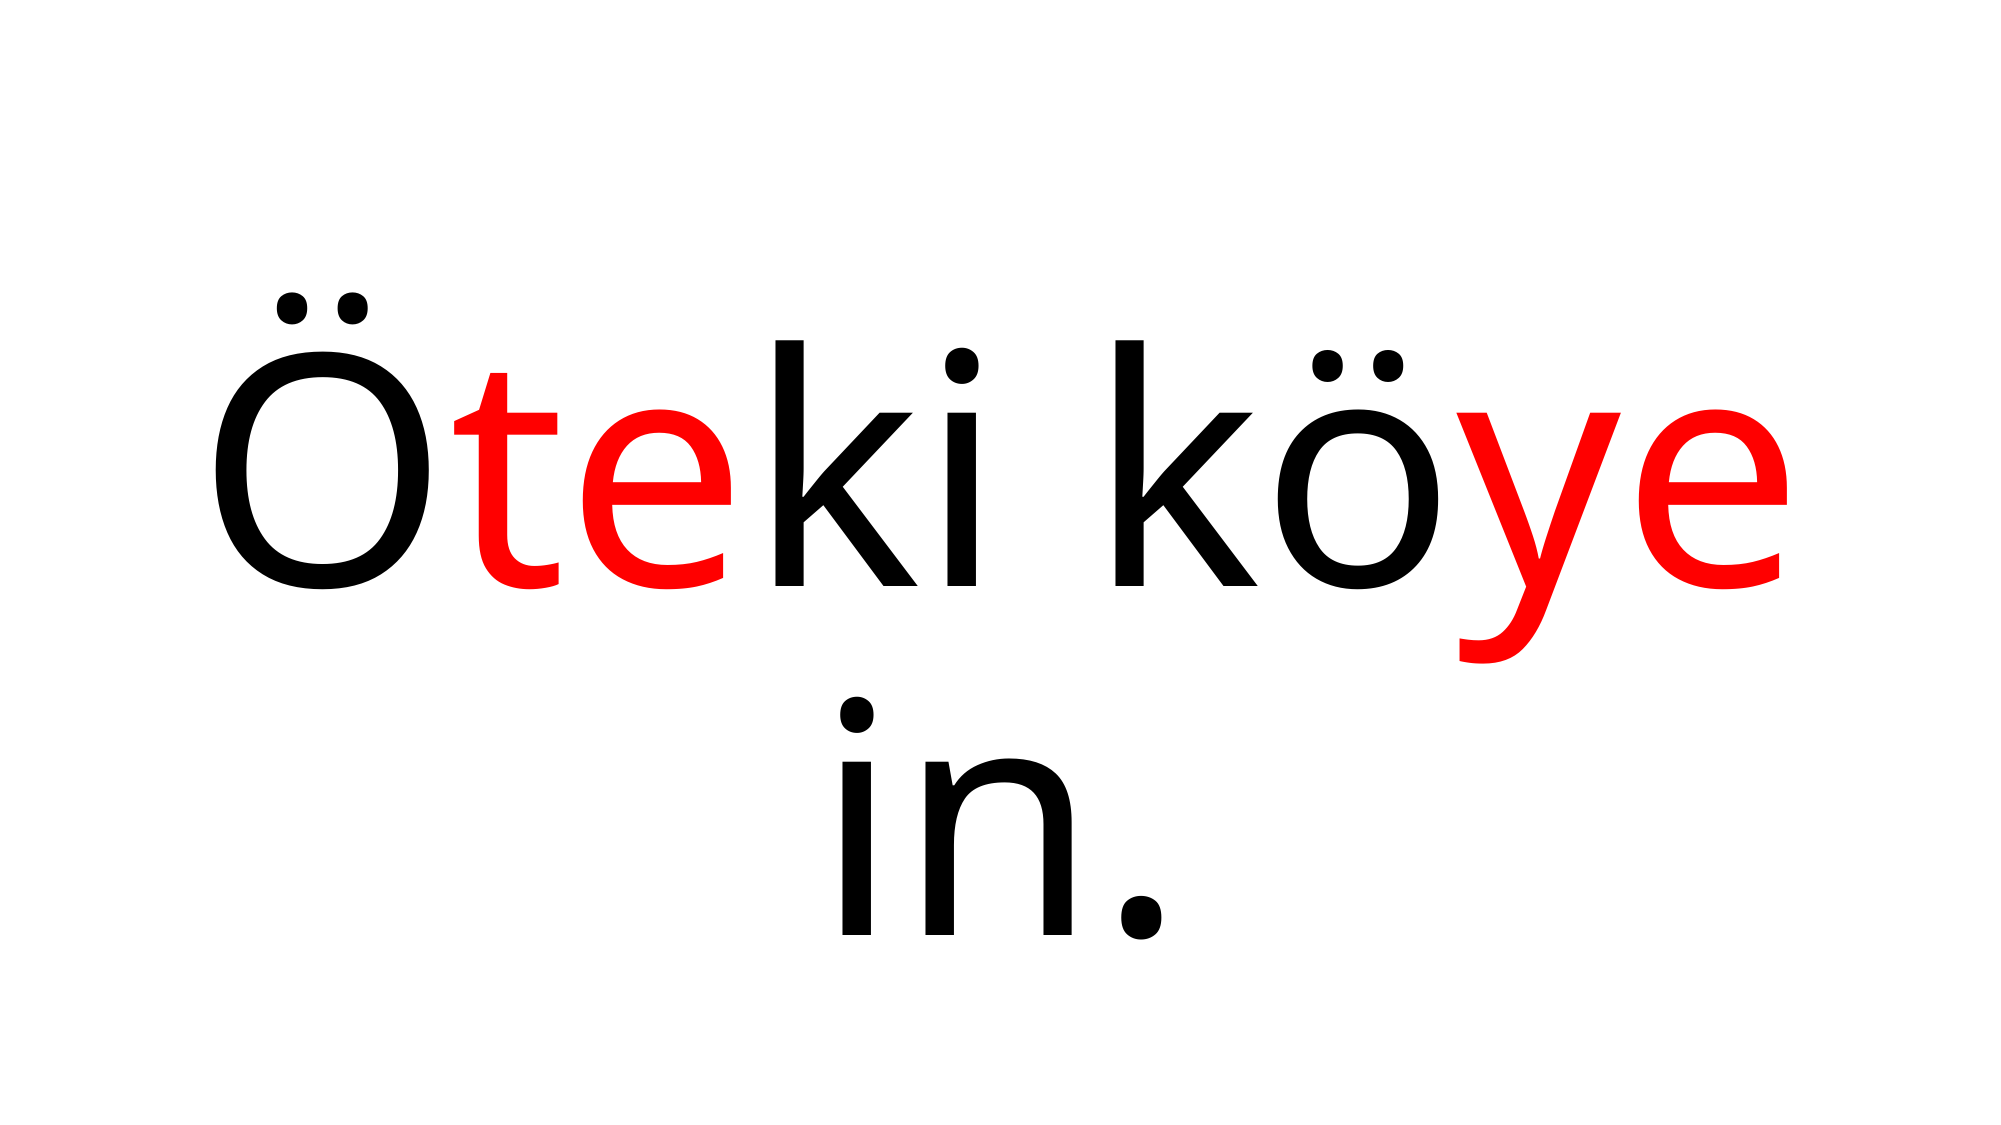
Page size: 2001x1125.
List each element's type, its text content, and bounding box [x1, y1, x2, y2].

list Öteki köye in. [137, 299, 1863, 1014]
